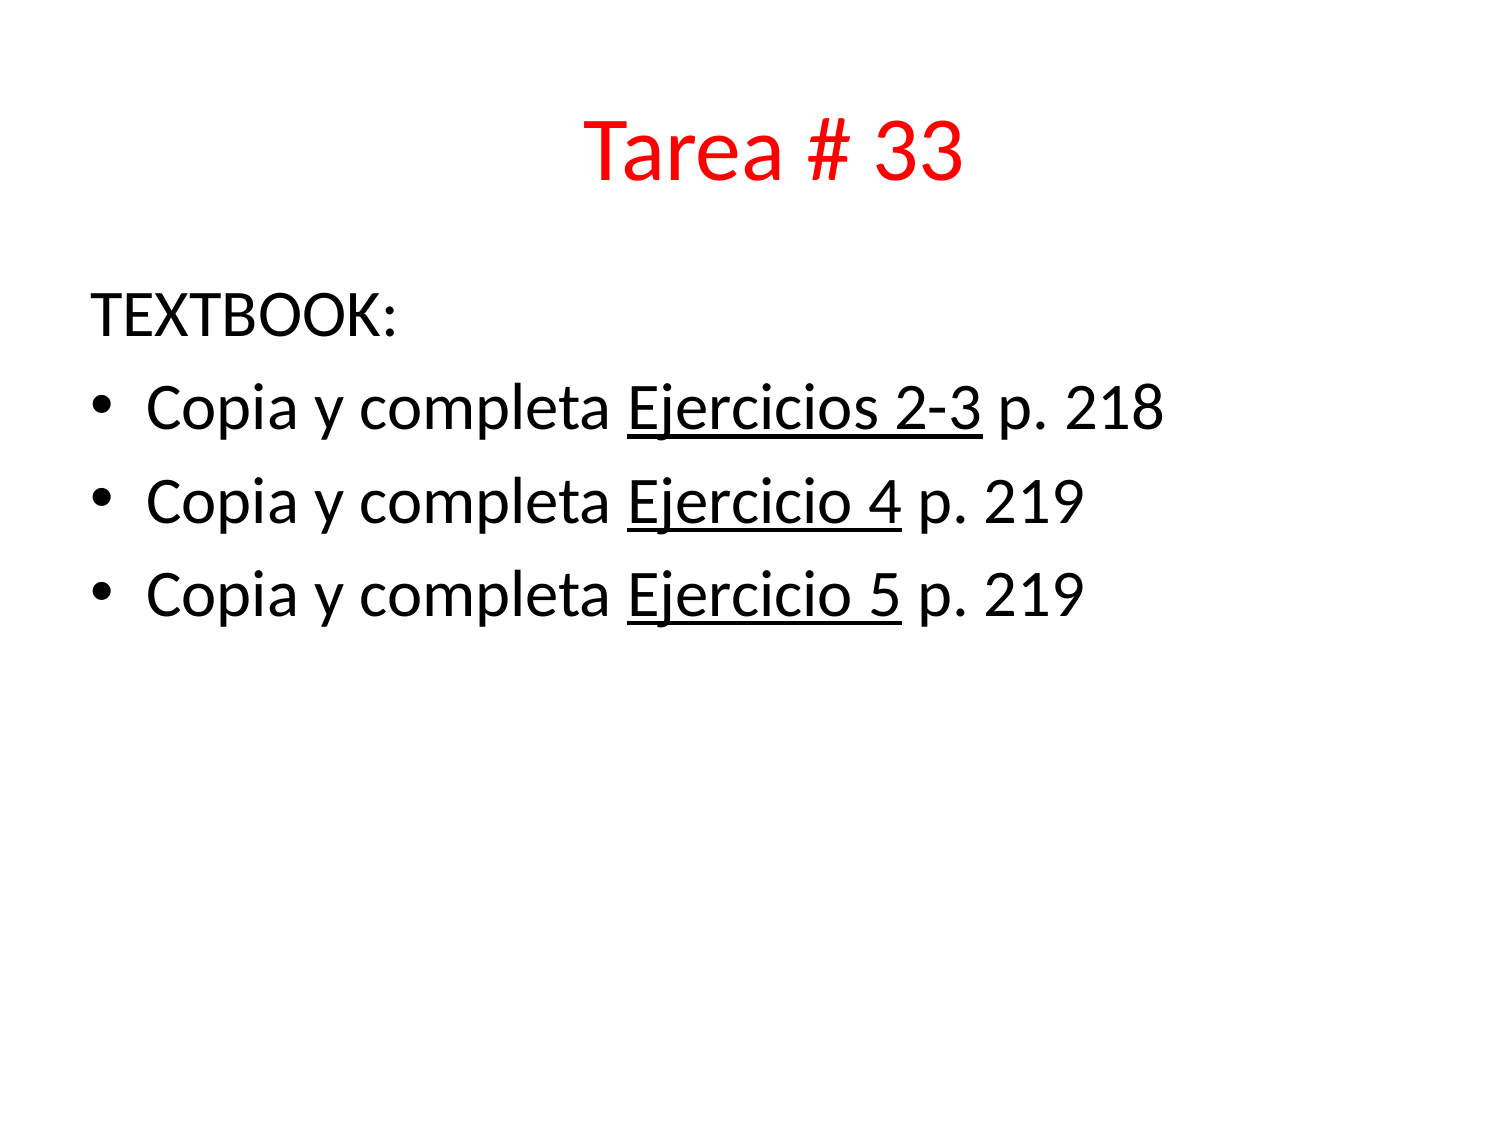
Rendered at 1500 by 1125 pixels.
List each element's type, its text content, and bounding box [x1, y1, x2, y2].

text_box Tarea # 33 [99, 50, 1450, 238]
list TEXTBOOK: Copia y completa Ejercicios 2-3 p. 218 Copia y completa Ejercicio 4 p. 219 Copia y completa Ejercicio 5 p. 219 [75, 262, 1425, 1005]
